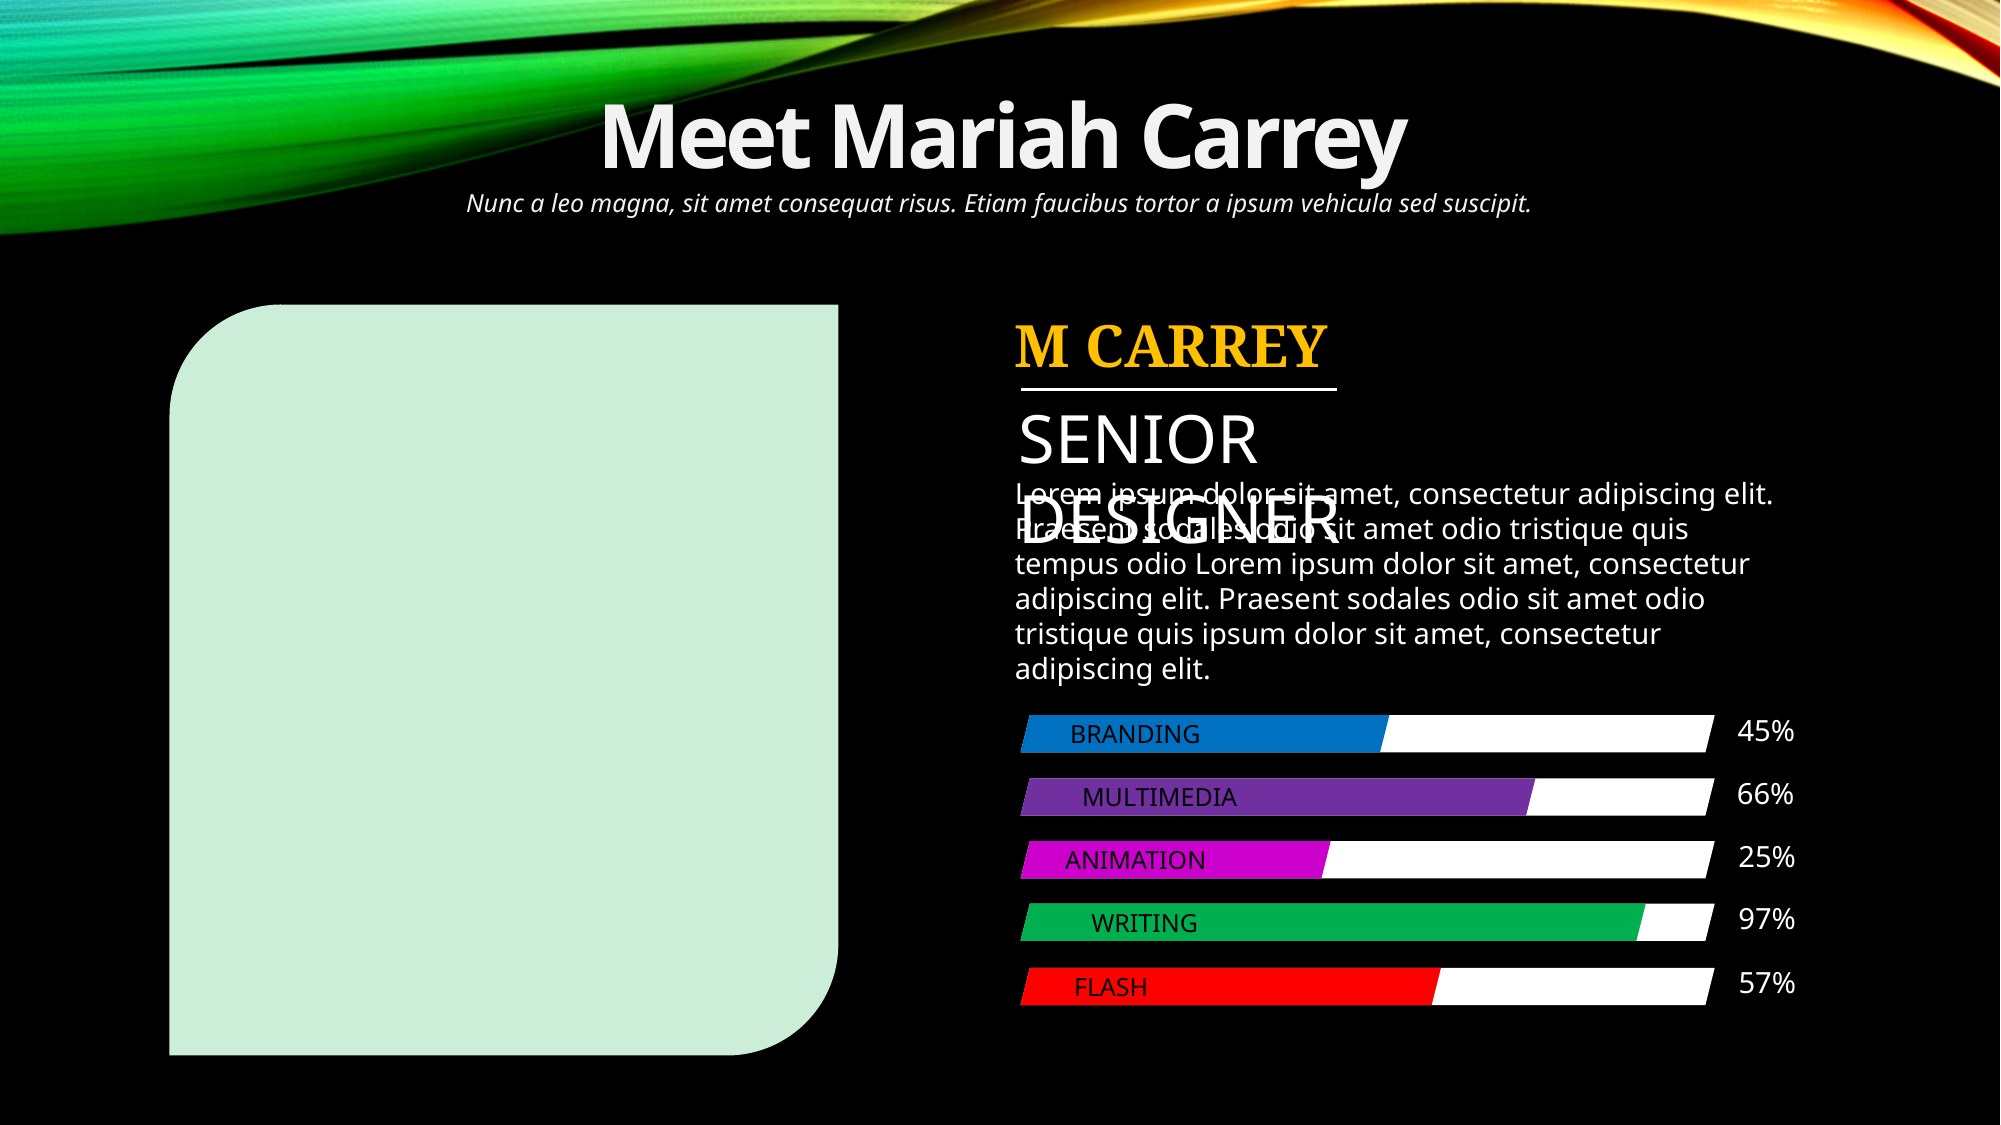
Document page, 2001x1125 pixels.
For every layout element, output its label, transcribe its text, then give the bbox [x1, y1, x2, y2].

text_box FLASH [1019, 966, 1442, 1007]
text_box WRITING [1019, 902, 1647, 942]
text_box [1432, 966, 1716, 1007]
text_box BRANDING [1019, 714, 1391, 754]
text_box Nunc a leo magna, sit amet consequat risus. Etiam faucibus tortor a ipsum vehicula sed suscipit. [123, 182, 1884, 223]
text_box ANIMATION [1019, 840, 1332, 880]
text_box 66% [1721, 767, 1810, 818]
picture [0, 0, 2000, 237]
text_box 25% [1723, 830, 1811, 881]
text_box [1638, 902, 1716, 942]
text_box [168, 304, 840, 1056]
text_box Meet Mariah Carrey [587, 74, 1420, 182]
text_box [1323, 840, 1716, 880]
text_box M CARREY [999, 302, 1791, 387]
text_box Lorem ipsum dolor sit amet, consectetur adipiscing elit. Praesent sodales odio sit amet odio tristique quis tempus odio Lorem ipsum dolor sit amet, consectetur adipiscing elit. Praesent sodales odio sit amet odio tristique quis ipsum dolor sit amet, consectetur adipiscing elit. [999, 467, 1815, 693]
text_box 97% [1723, 893, 1811, 943]
text_box [1381, 714, 1716, 754]
text_box MULTIMEDIA [1019, 777, 1537, 817]
text_box 57% [1723, 957, 1811, 1008]
text_box [1527, 777, 1716, 817]
text_box 45% [1722, 704, 1810, 755]
text_box SENIOR DESIGNER [1003, 389, 1424, 564]
